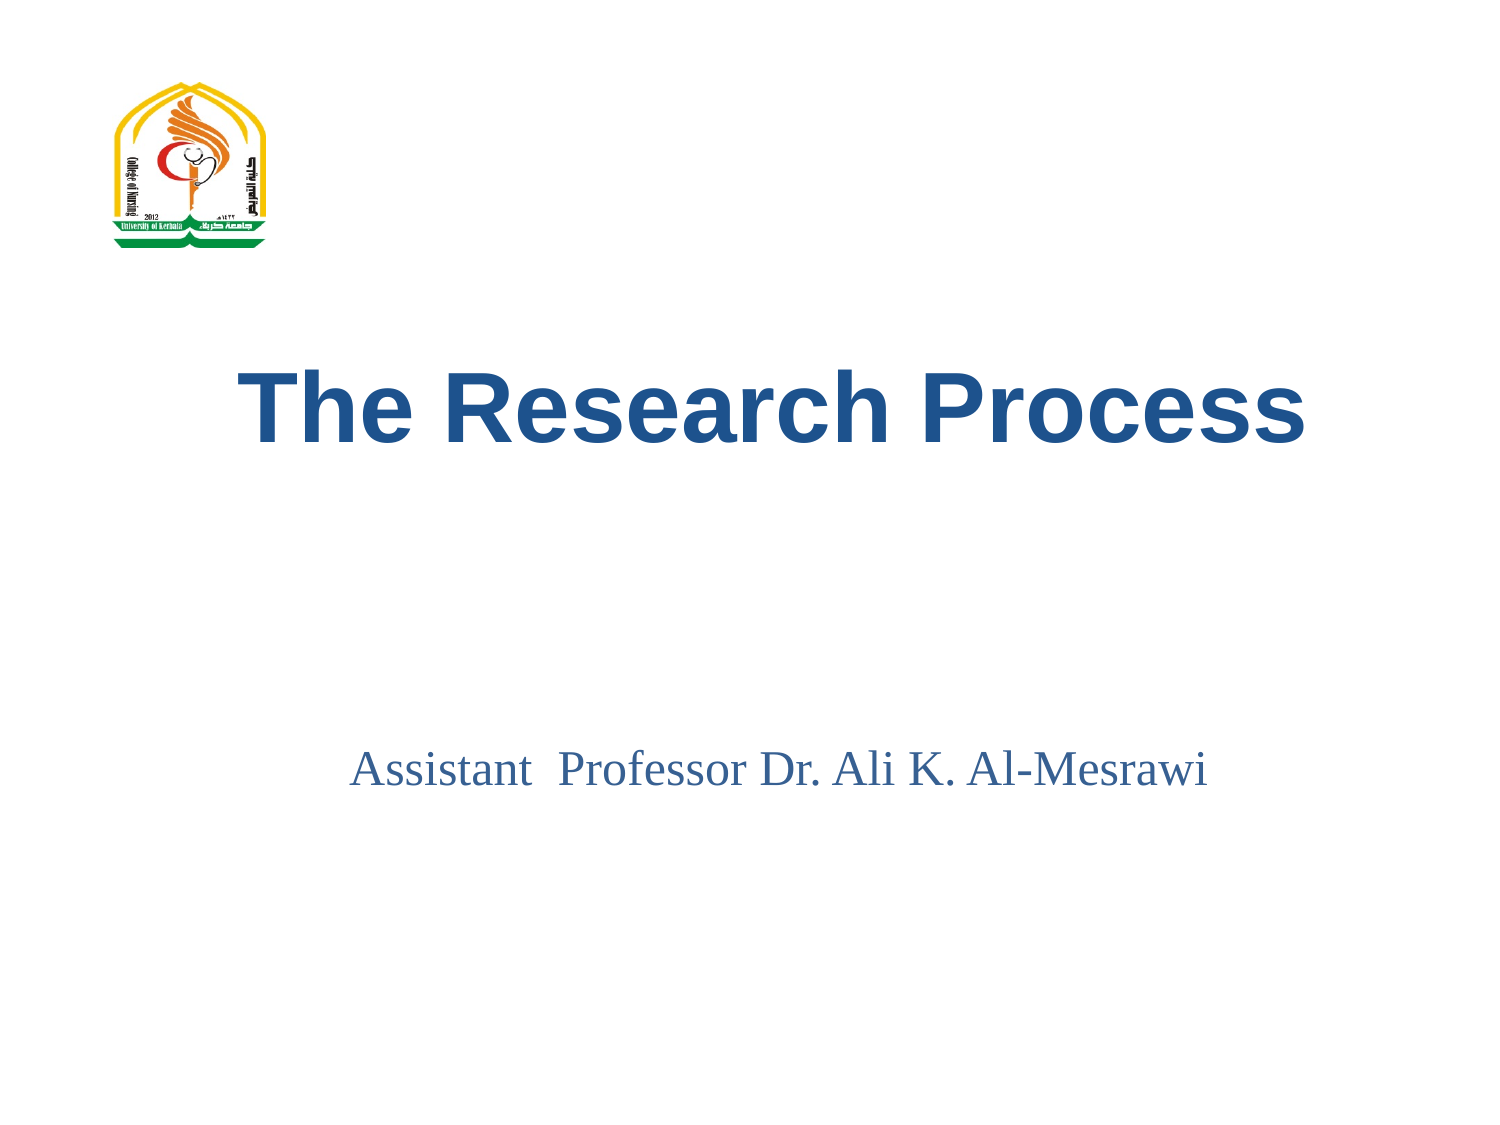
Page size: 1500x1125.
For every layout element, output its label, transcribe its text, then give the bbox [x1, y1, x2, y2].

subtitle Assistant Professor Dr. Ali K. Al-Mesrawi [253, 727, 1304, 882]
title The Research Process [135, 314, 1411, 610]
picture [111, 82, 266, 248]
